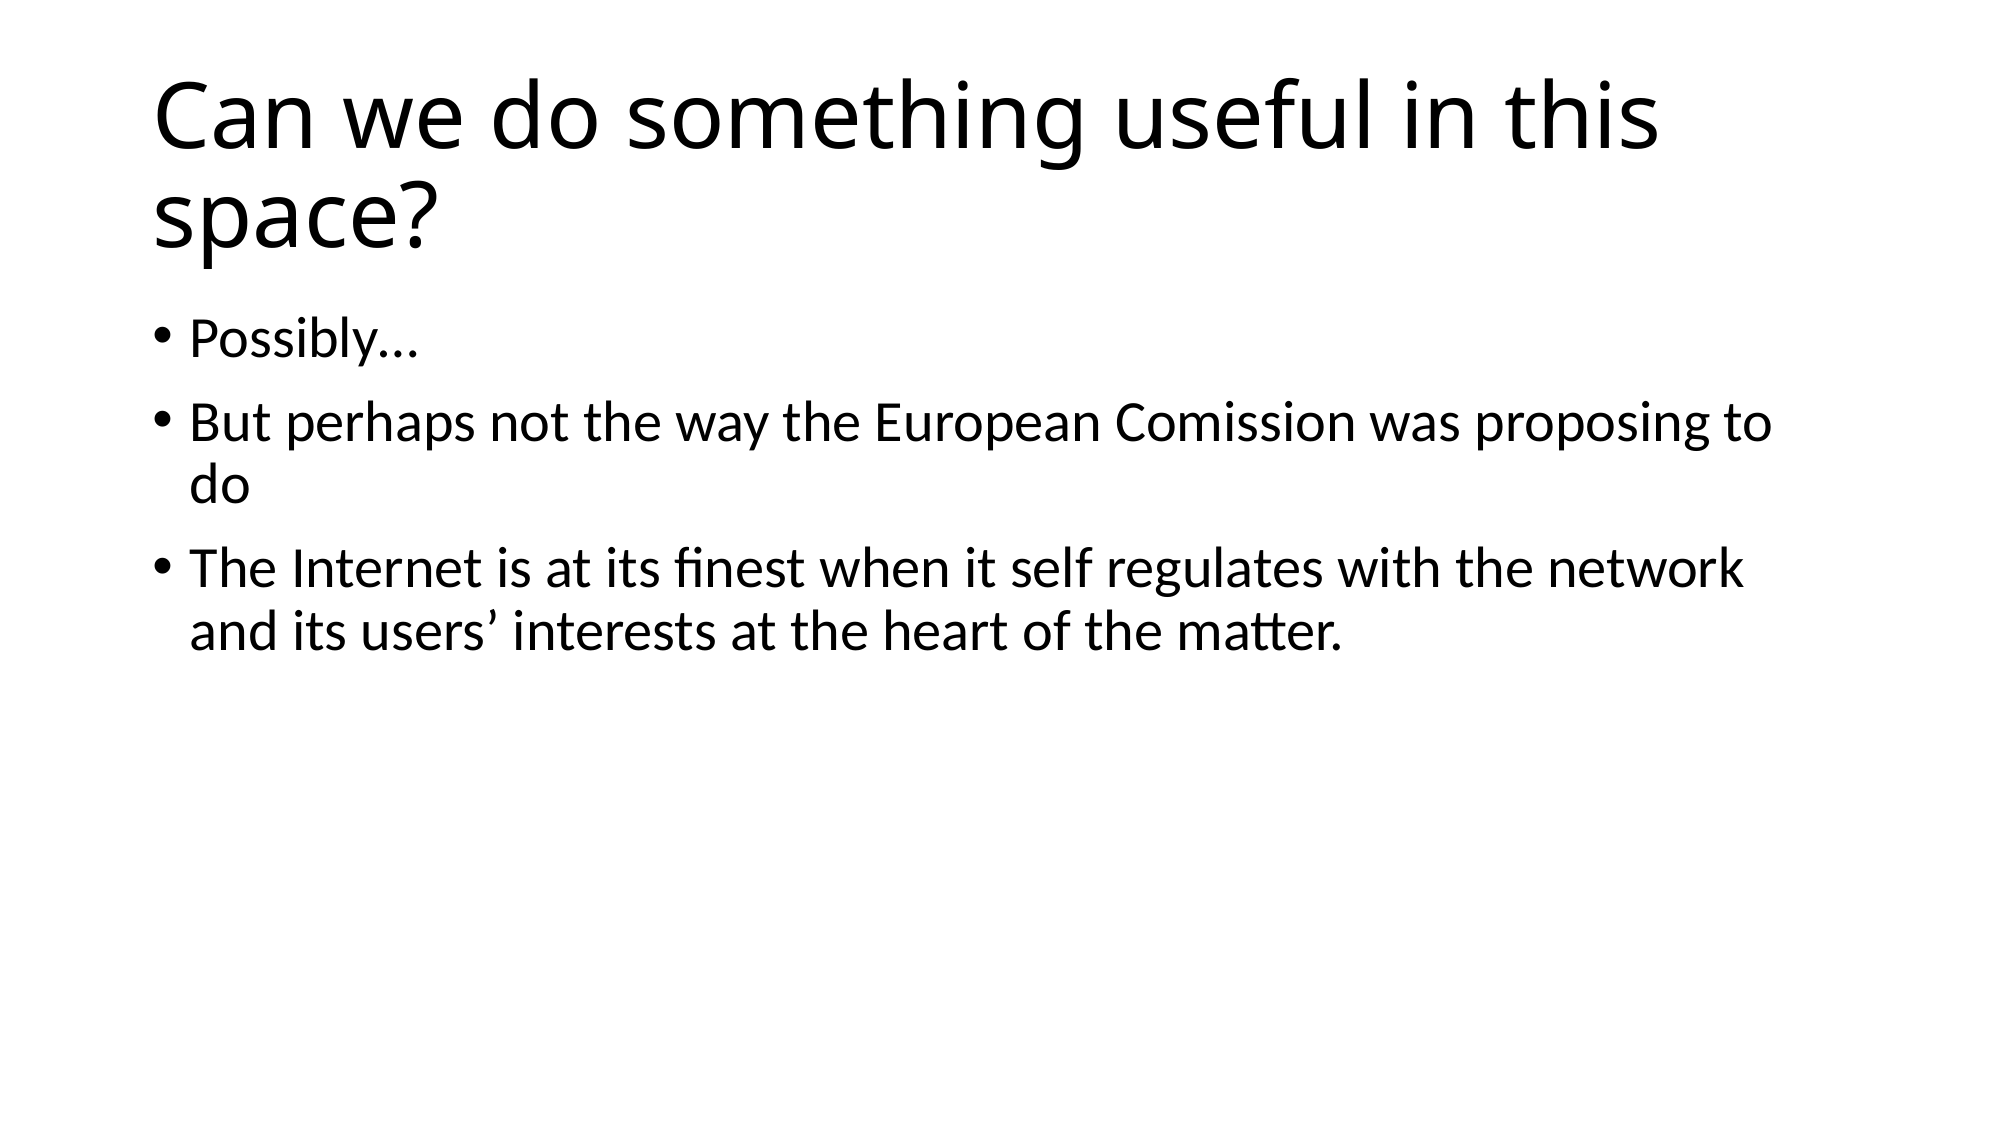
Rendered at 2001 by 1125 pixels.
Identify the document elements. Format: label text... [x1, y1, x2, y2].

list Possibly… But perhaps not the way the European Comission was proposing to do The Internet is at its finest when it self regulates with the network and its users’ interests at the heart of the matter. [137, 299, 1863, 1014]
title Can we do something useful in this space? [137, 59, 1863, 278]
